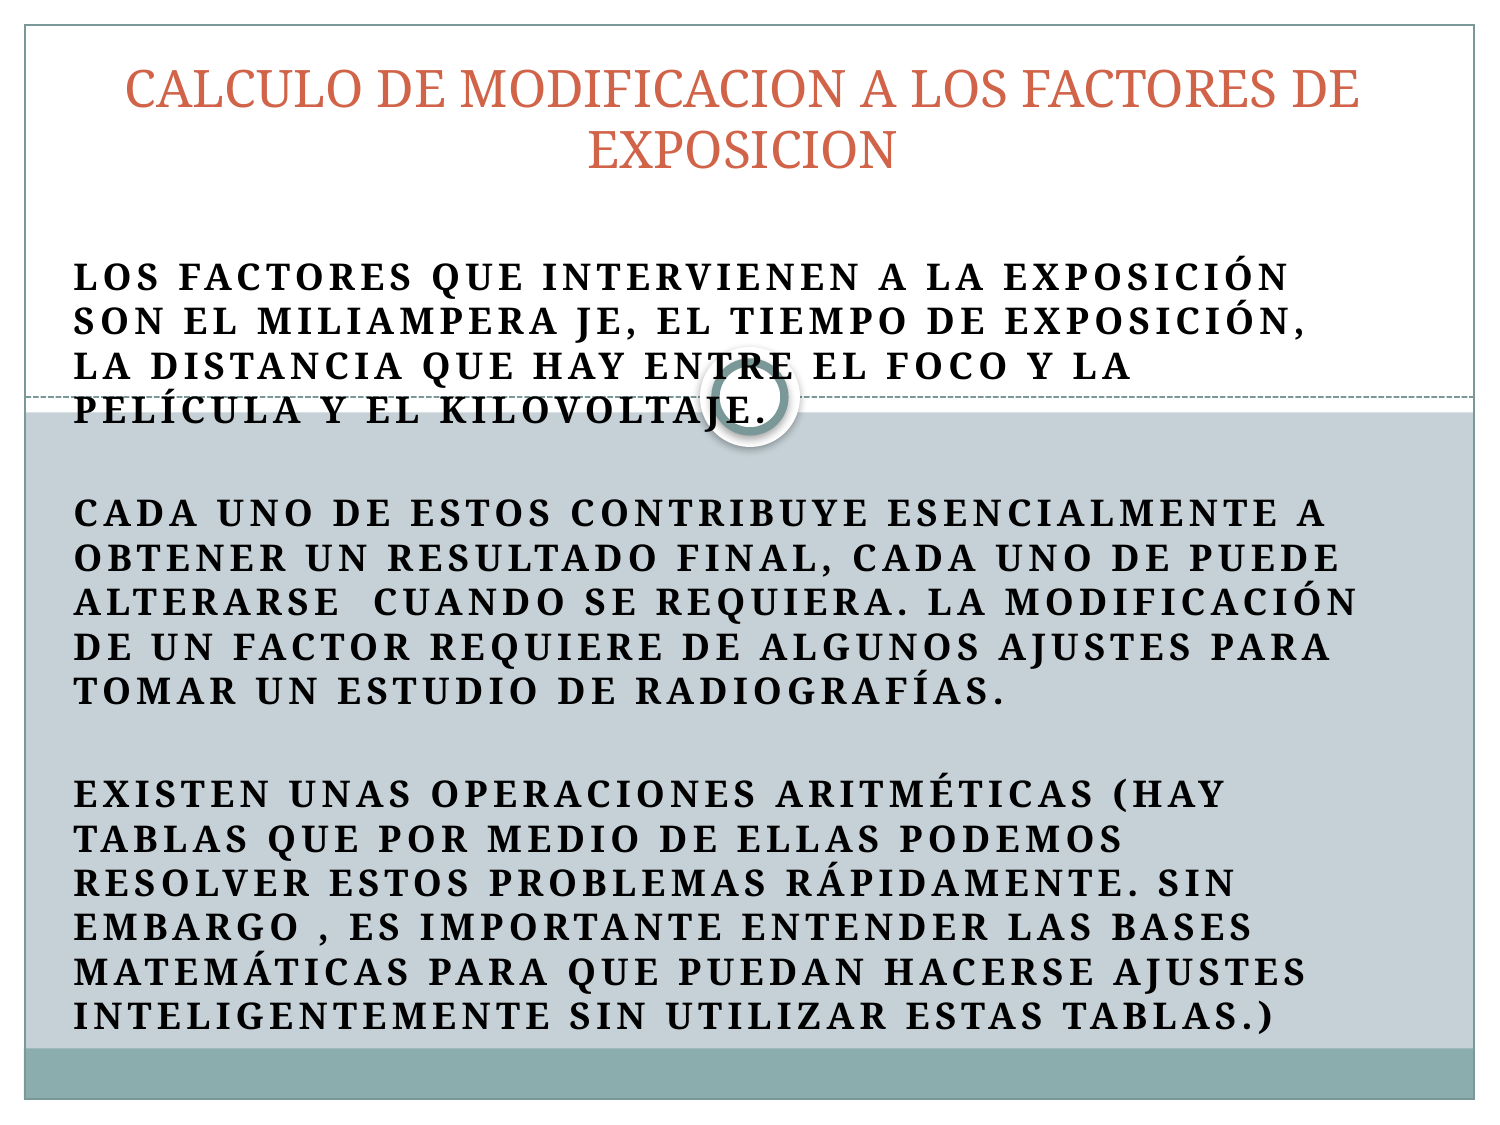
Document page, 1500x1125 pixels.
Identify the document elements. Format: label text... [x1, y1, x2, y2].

subtitle Los factores que intervienen a la exposición son el miliampera je, el tiempo de exposición, la distancia que hay entre el foco y la película y el kilovoltaje. Cada uno de estos contribuye esencialmente a obtener un resultado final, cada uno de puede alterarse cuando se requiera. La modificación de un factor requiere de algunos ajustes para tomar un estudio de radiografías. Existen unas operaciones aritméticas (hay tablas que por medio de ellas podemos resolver estos problemas rápidamente. Sin embargo , es importante entender las bases matemáticas para que puedan hacerse ajustes inteligentemente sin utilizar estas tablas.) [58, 246, 1383, 1067]
title CALCULO DE MODIFICACION A LOS FACTORES DE EXPOSICION [105, 46, 1381, 223]
